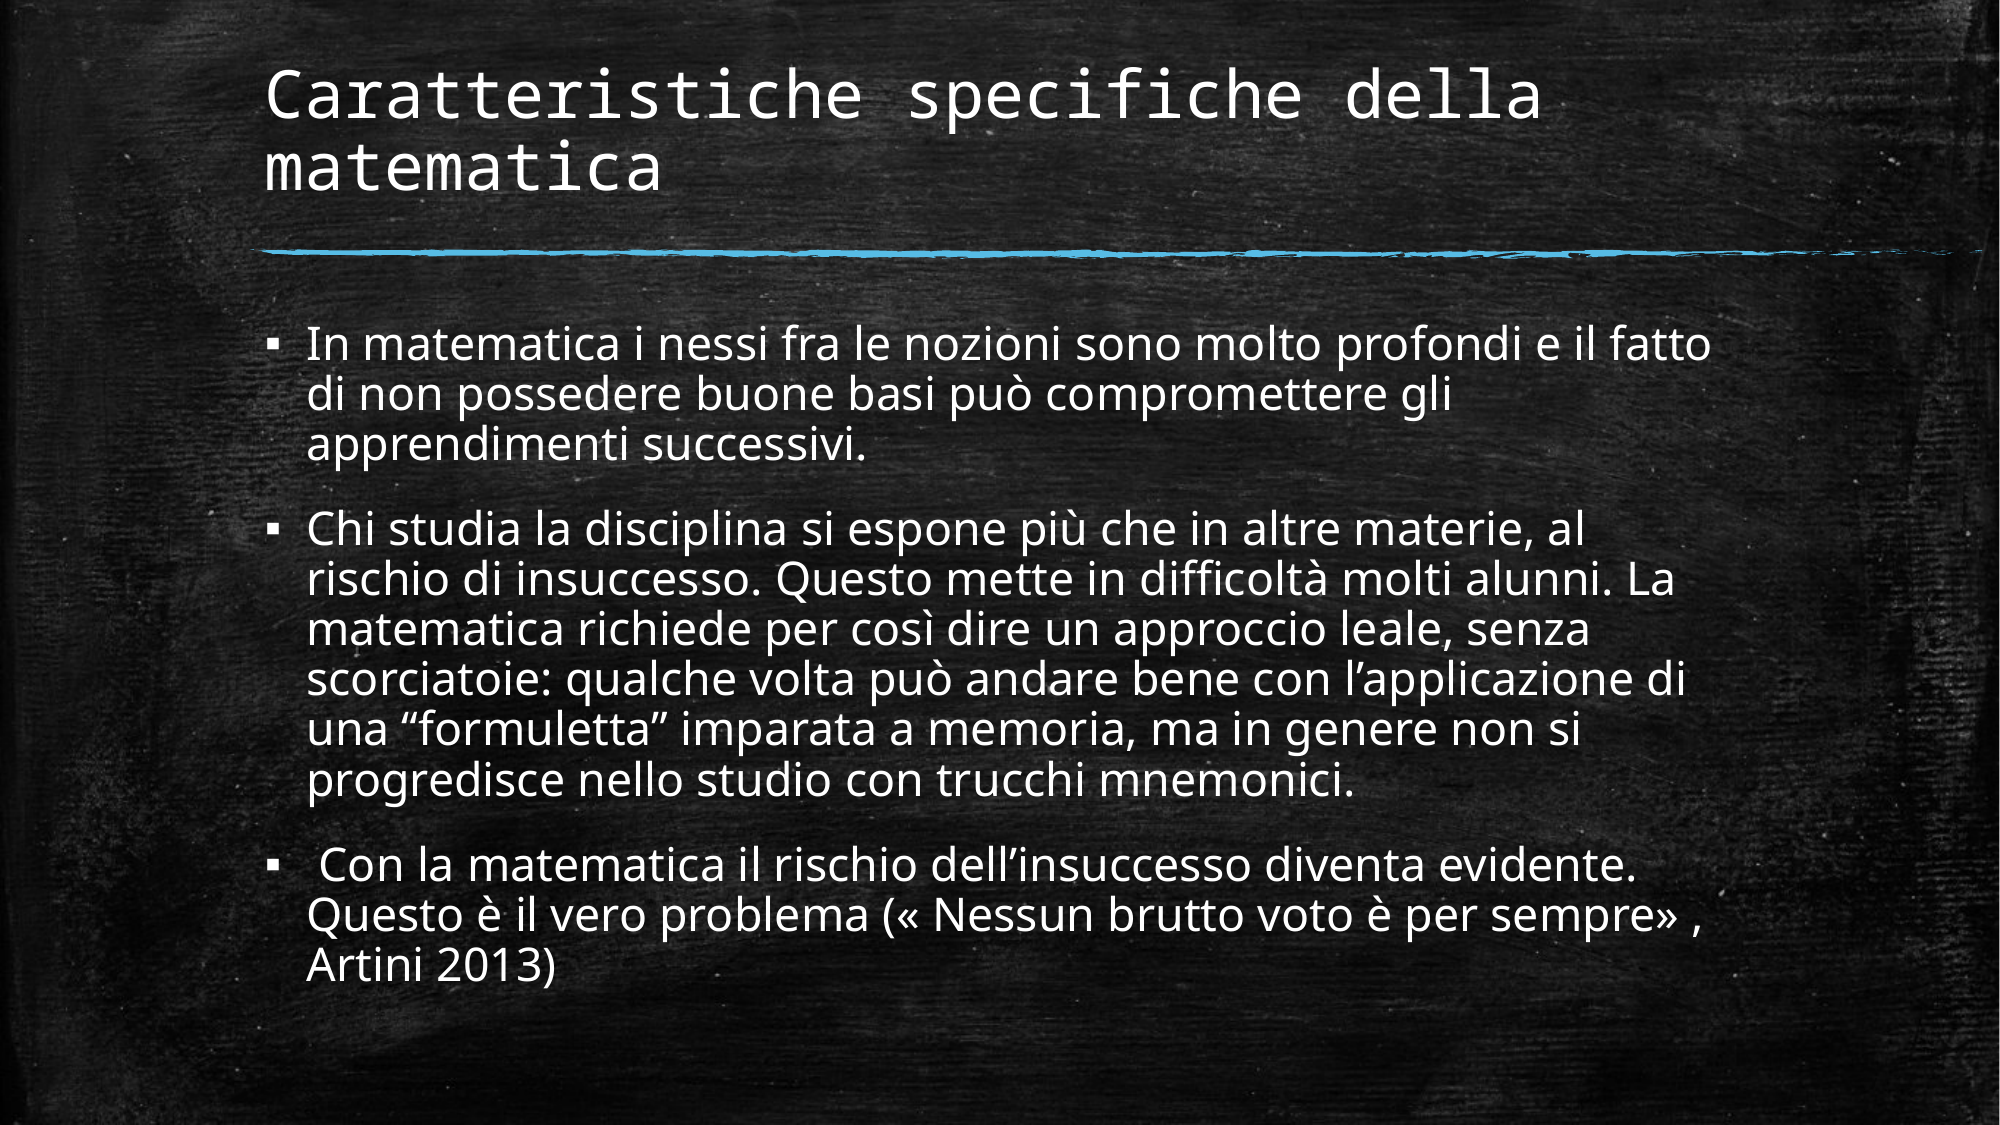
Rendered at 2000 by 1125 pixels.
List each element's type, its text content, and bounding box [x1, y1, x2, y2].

list In matematica i nessi fra le nozioni sono molto profondi e il fatto di non possedere buone basi può compromettere gli apprendimenti successivi. Chi studia la disciplina si espone più che in altre materie, al rischio di insuccesso. Questo mette in difficoltà molti alunni. La matematica richiede per così dire un approccio leale, senza scorciatoie: qualche volta può andare bene con l’applicazione di una “formuletta” imparata a memoria, ma in genere non si progredisce nello studio con trucchi mnemonici. Con la matematica il rischio dell’insuccesso diventa evidente. Questo è il vero problema (« Nessun brutto voto è per sempre» , Artini 2013) [249, 312, 1750, 1013]
title Caratteristiche specifiche della matematica [249, 45, 1750, 213]
